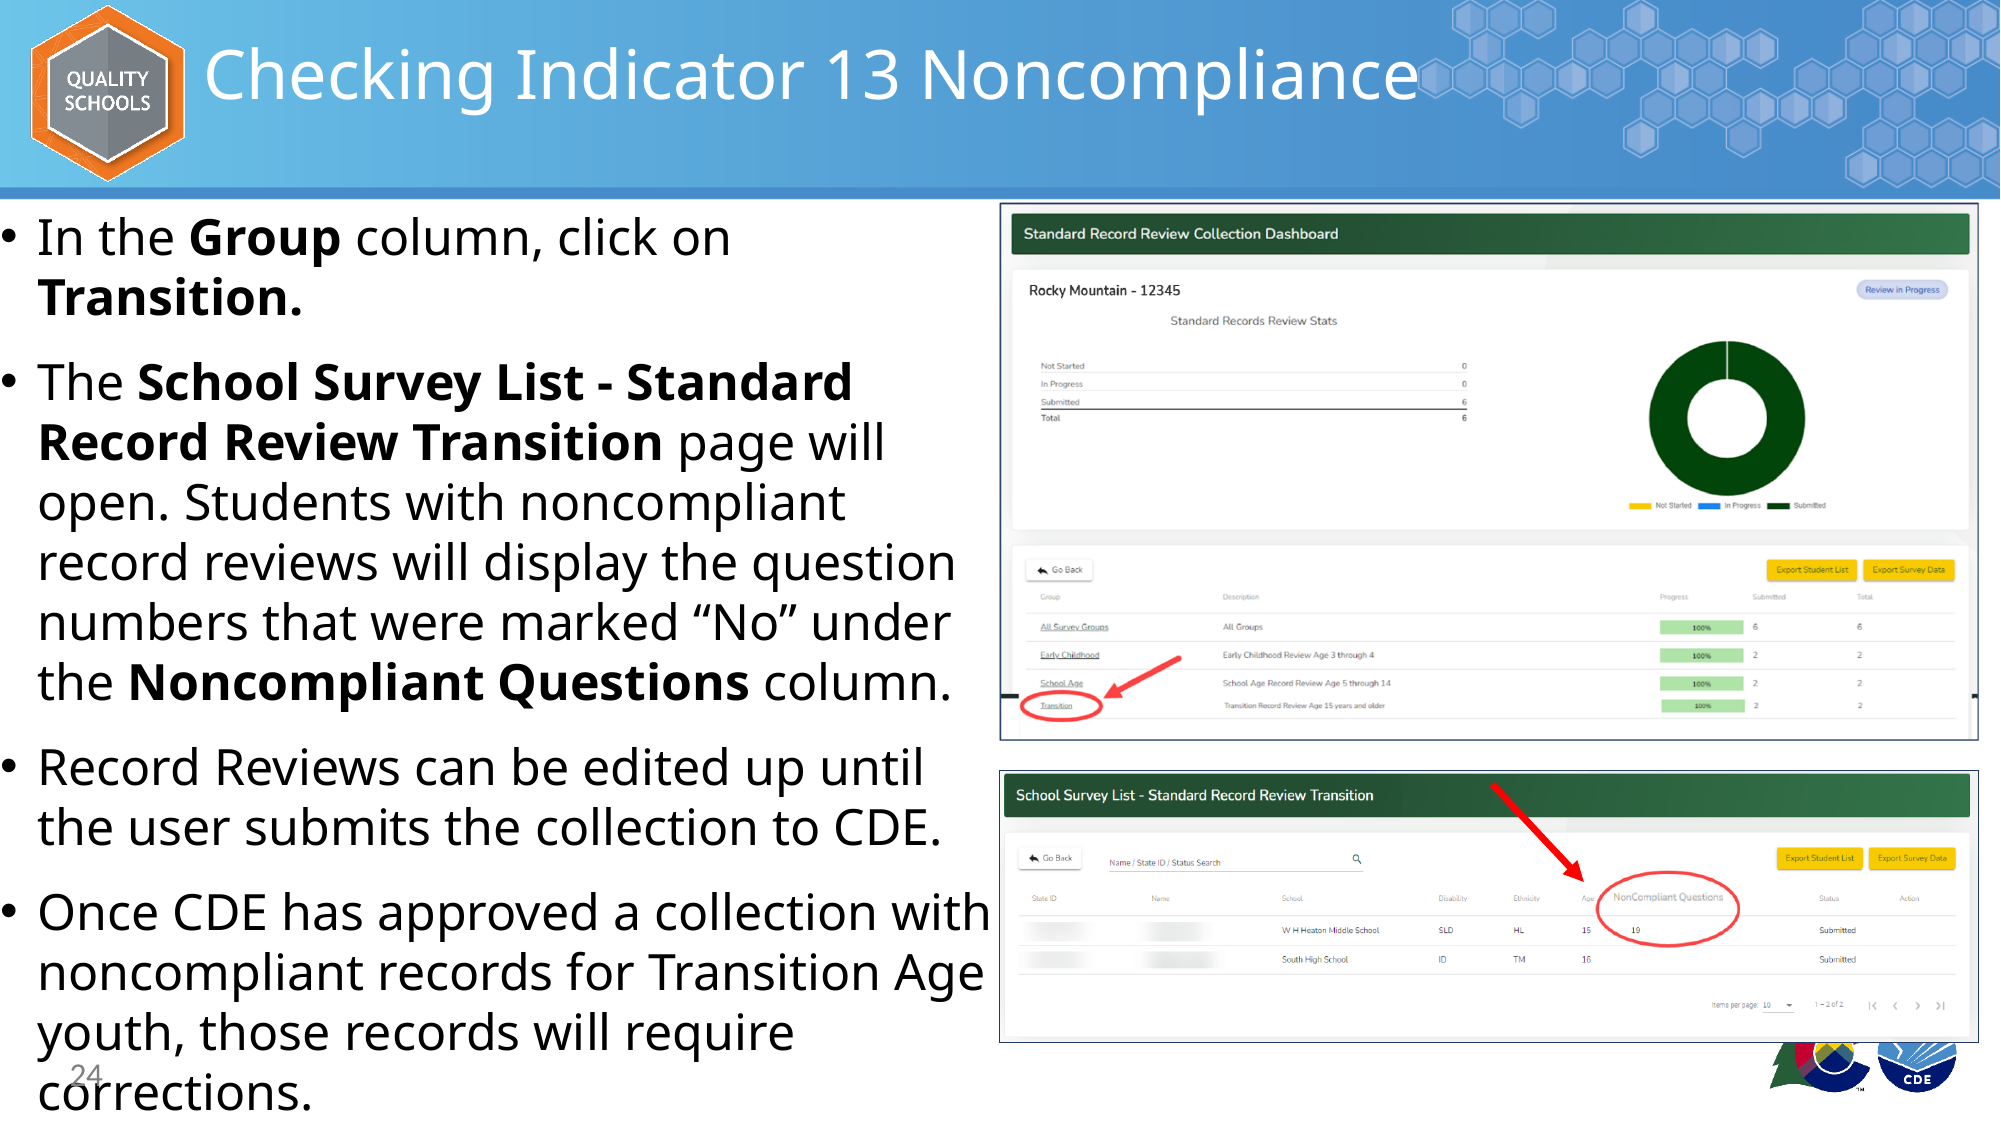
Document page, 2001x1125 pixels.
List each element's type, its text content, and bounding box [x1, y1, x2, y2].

picture [999, 770, 1979, 1093]
picture [999, 202, 1979, 741]
title Checking Indicator 13 Noncompliance [203, 40, 1481, 164]
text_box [1492, 784, 1584, 882]
list In the Group column, click on Transition. The School Survey List - Standard Record Review Transition page will open. Students with noncompliant record reviews will display the question numbers that were marked “No” under the Noncompliant Questions column. Record Reviews can be edited up until the user submits the collection to CDE. Once CDE has approved a collection with noncompliant records for Transition Age youth, those records will require corrections. [0, 205, 1000, 920]
slide_number 24 [54, 1042, 120, 1103]
picture [0, 0, 2000, 200]
